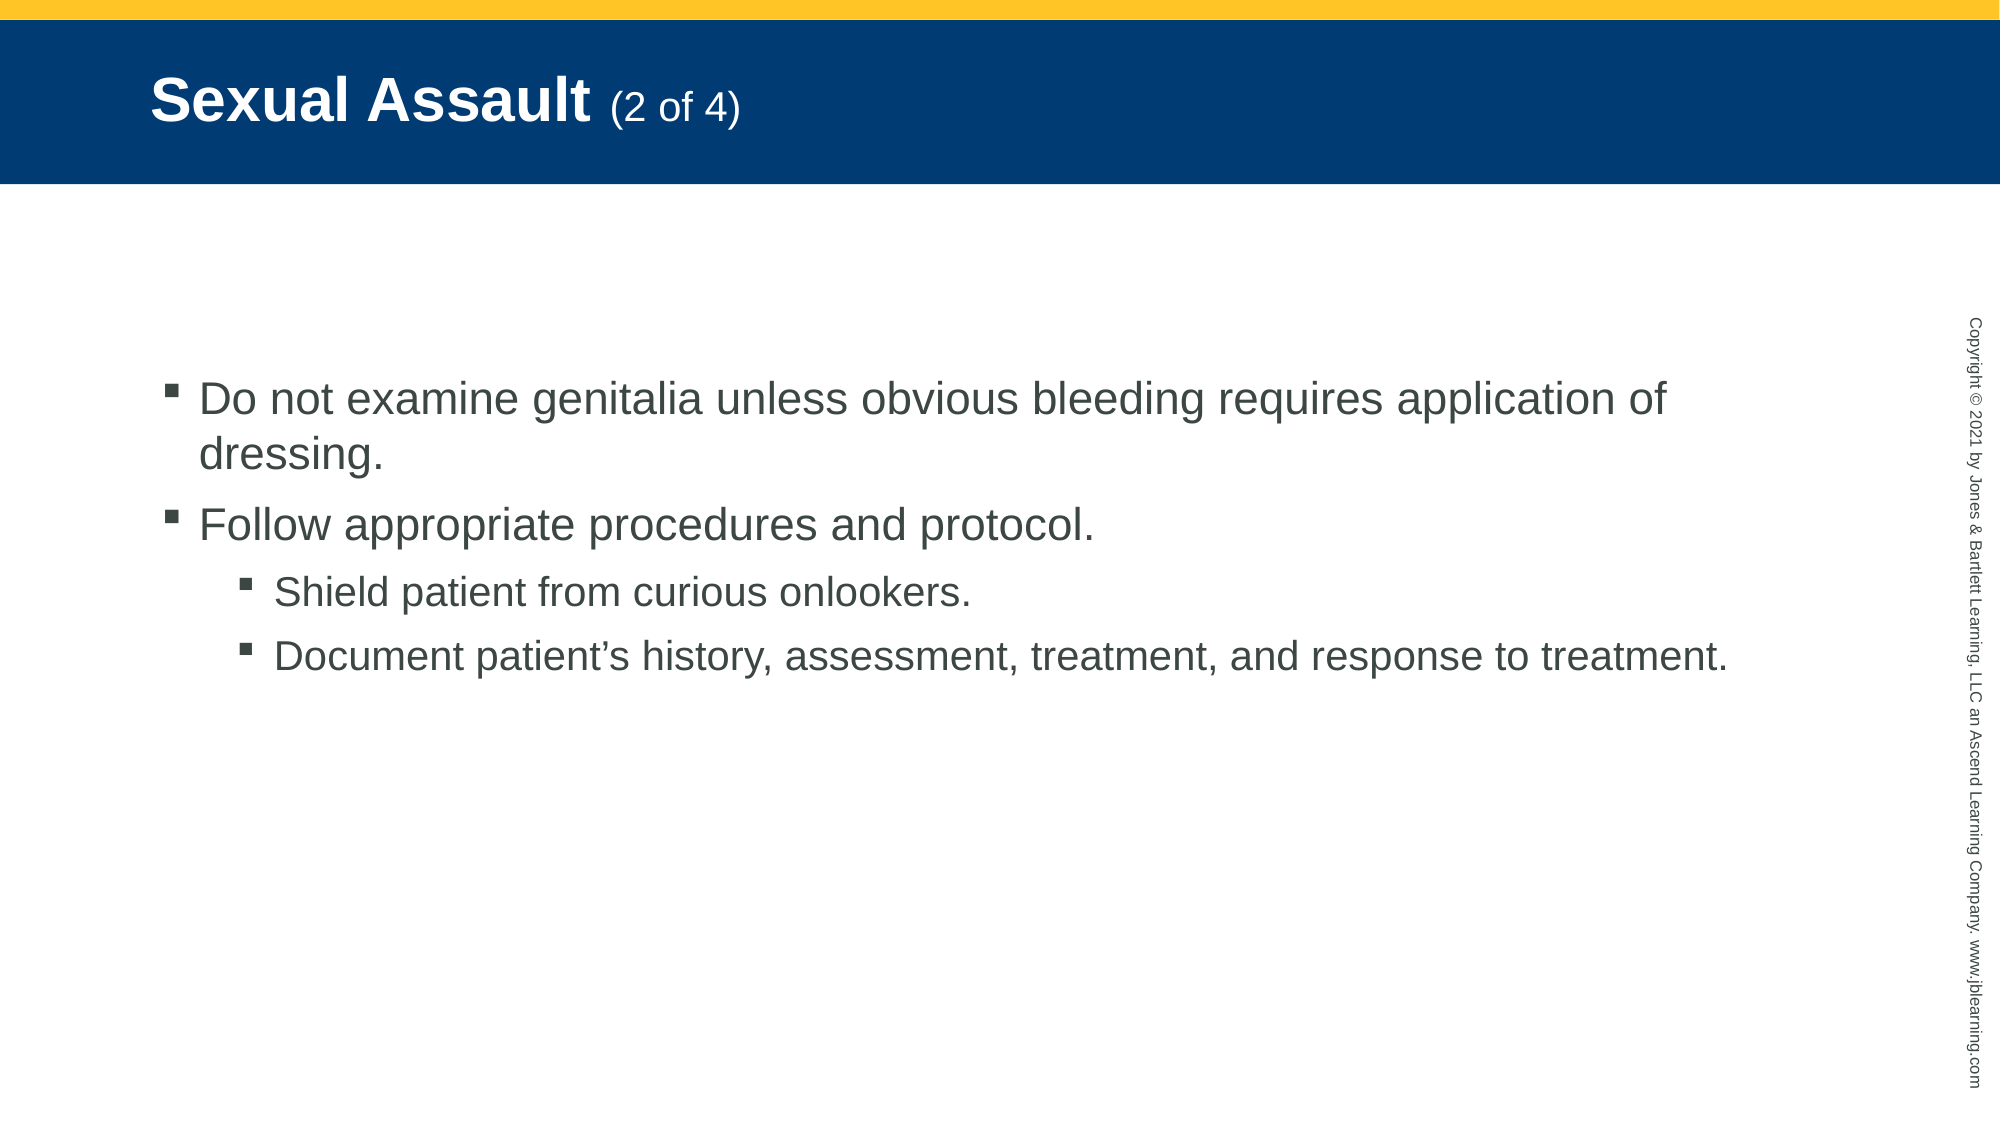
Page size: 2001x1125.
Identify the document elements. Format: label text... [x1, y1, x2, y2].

list Do not examine genitalia unless obvious bleeding requires application of dressing. Follow appropriate procedures and protocol. Shield patient from curious onlookers. Document patient’s history, assessment, treatment, and response to treatment. [146, 361, 1859, 1016]
title Sexual Assault (2 of 4) [0, 19, 2000, 185]
